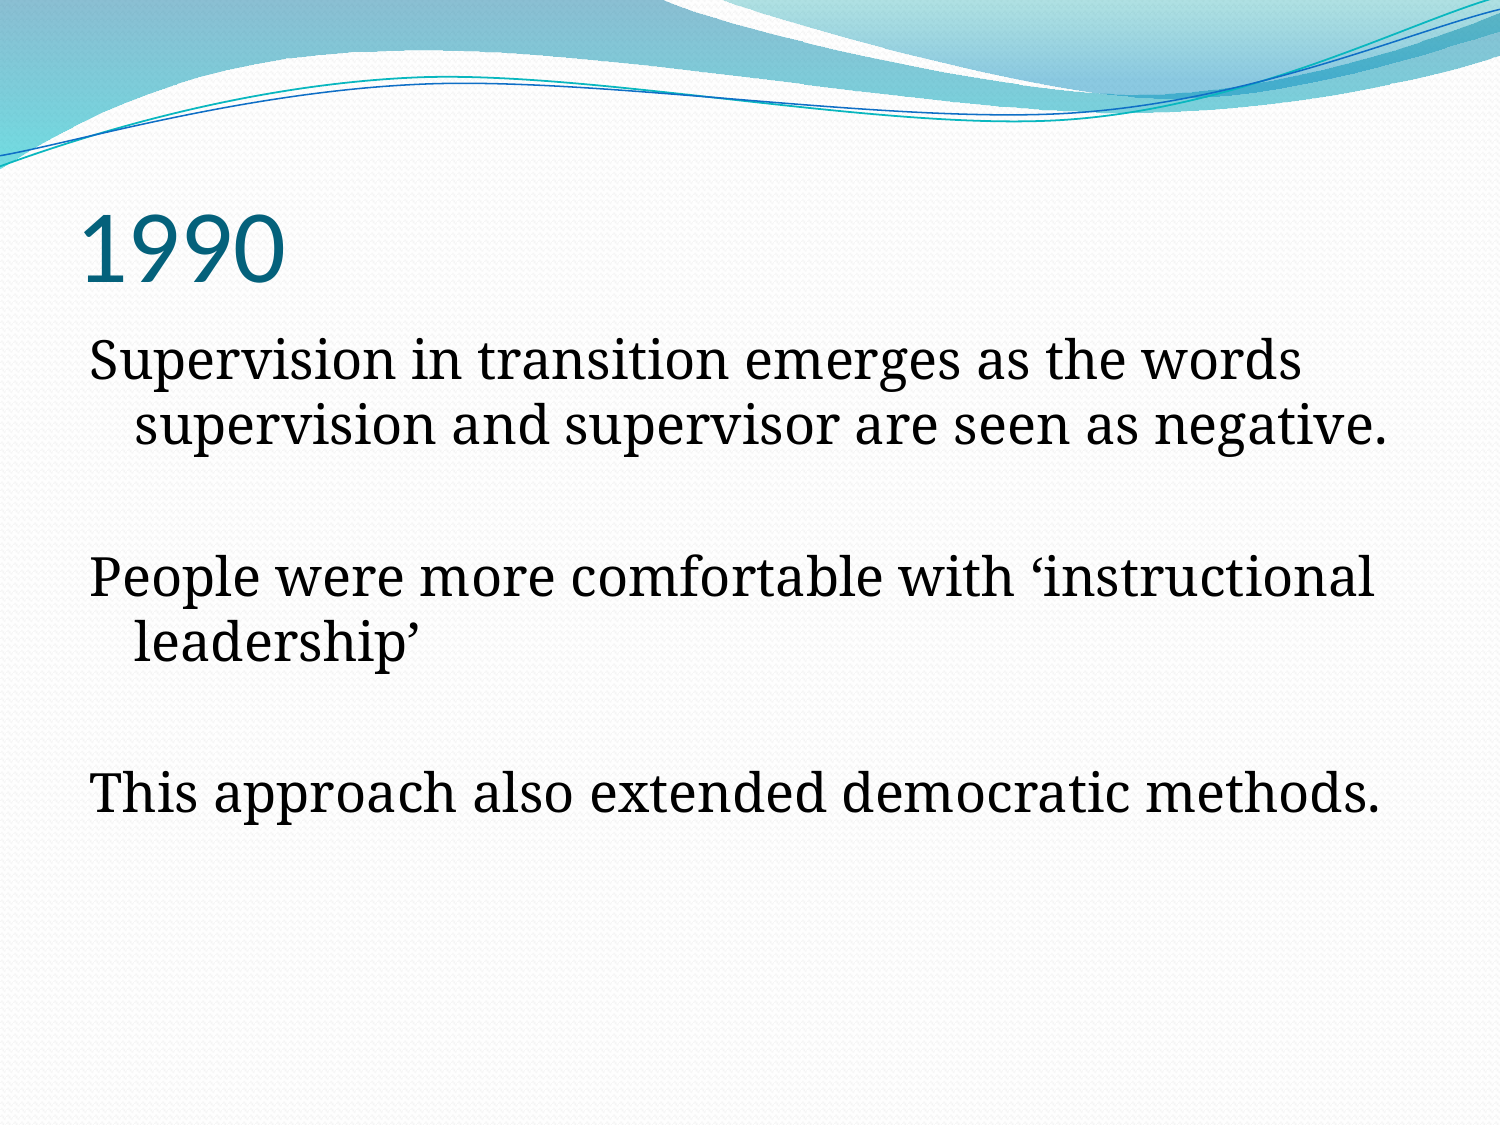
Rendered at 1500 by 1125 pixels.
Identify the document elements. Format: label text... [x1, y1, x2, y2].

title 1990 [75, 115, 1425, 303]
list Supervision in transition emerges as the words supervision and supervisor are seen as negative. People were more comfortable with ‘instructional leadership’ This approach also extended democratic methods. [75, 317, 1425, 1038]
